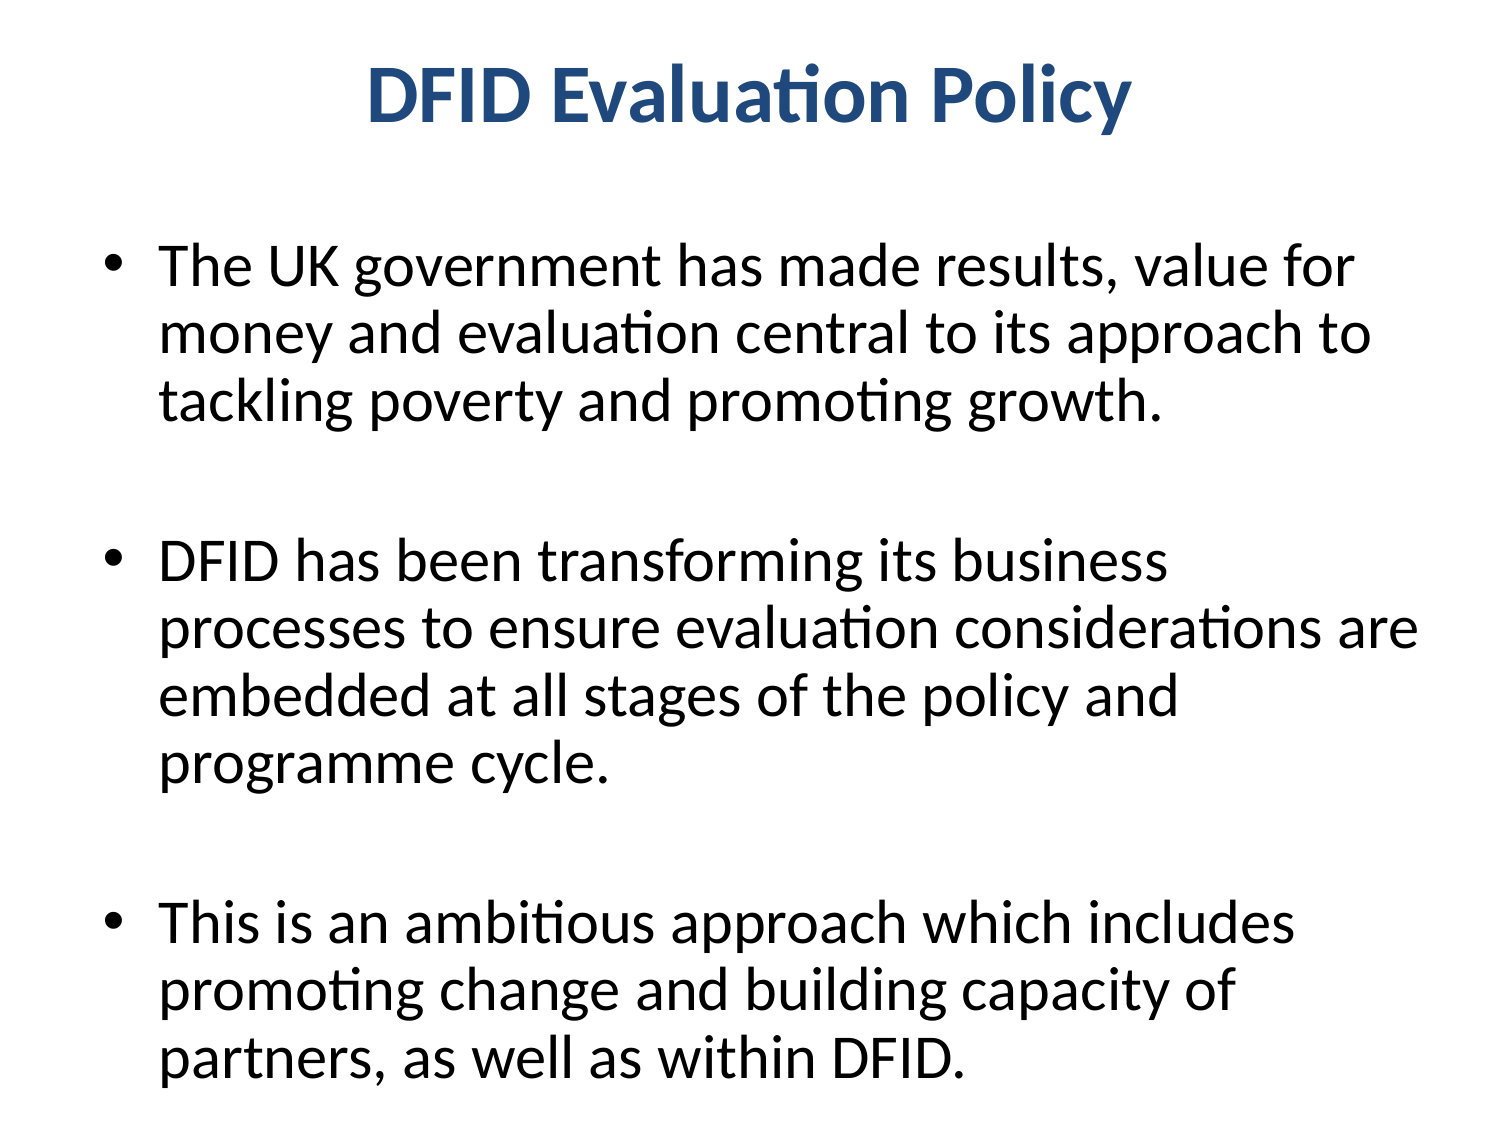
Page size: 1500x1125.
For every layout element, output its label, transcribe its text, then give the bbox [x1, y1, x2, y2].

title DFID Evaluation Policy [74, 44, 1426, 233]
list The UK government has made results, value for money and evaluation central to its approach to tackling poverty and promoting growth. DFID has been transforming its business processes to ensure evaluation considerations are embedded at all stages of the policy and programme cycle. This is an ambitious approach which includes promoting change and building capacity of partners, as well as within DFID. [87, 224, 1438, 968]
